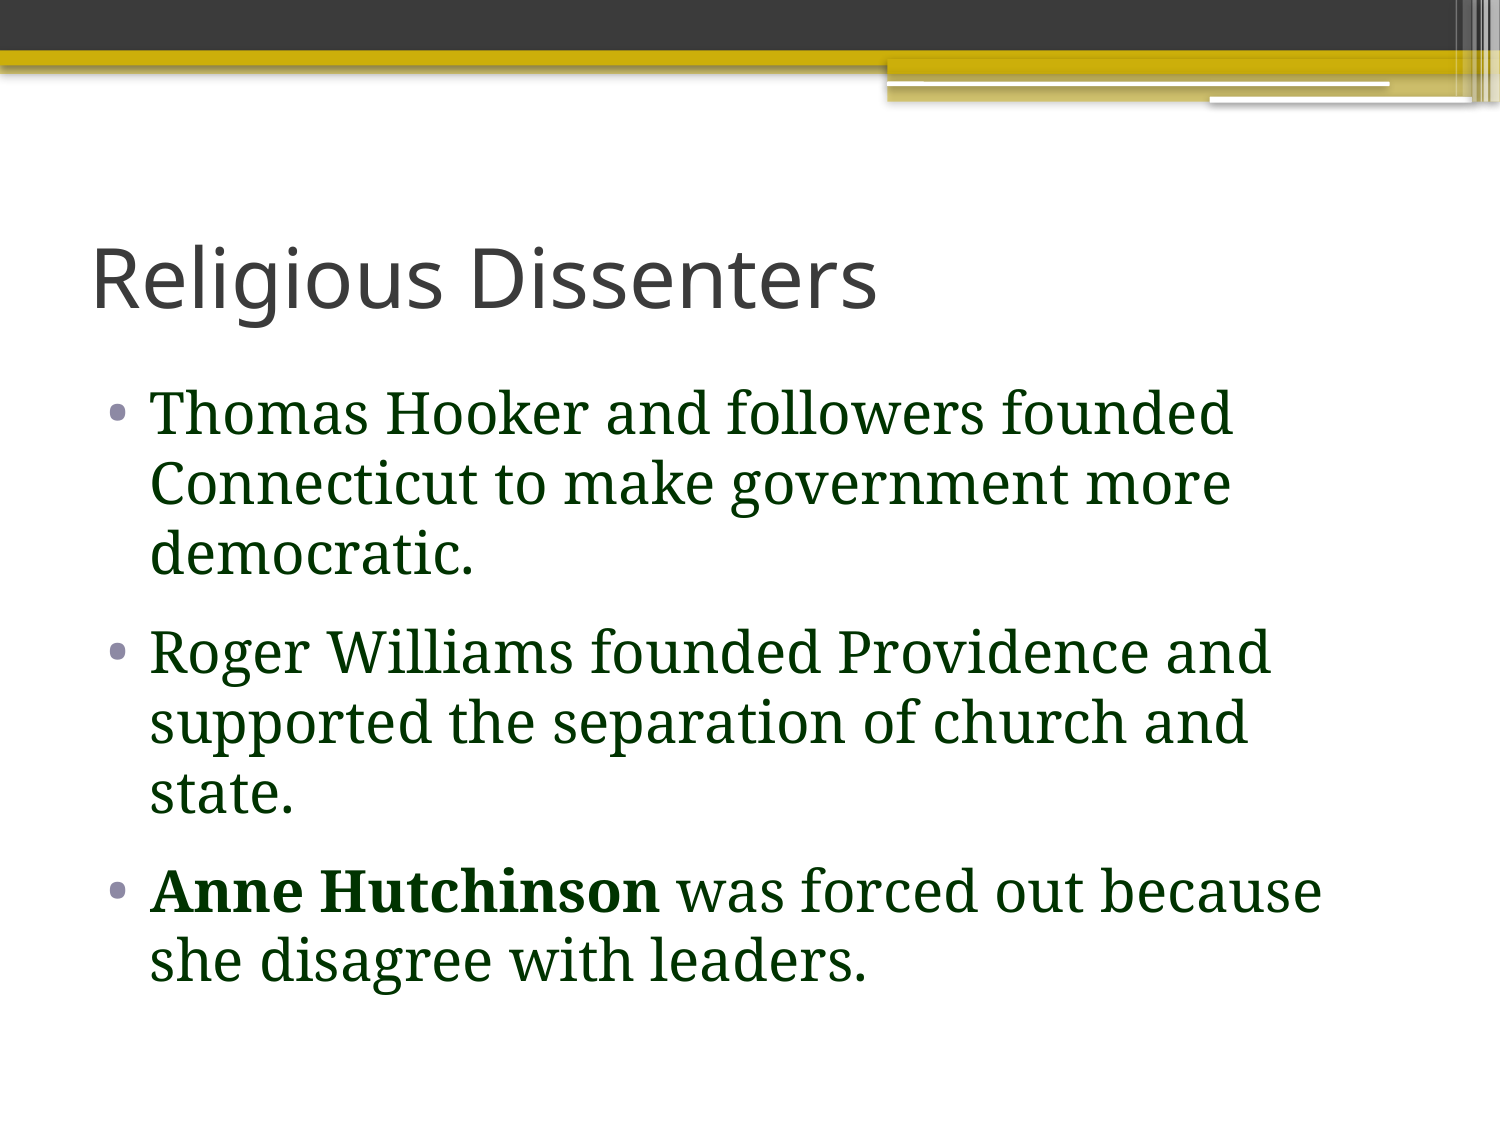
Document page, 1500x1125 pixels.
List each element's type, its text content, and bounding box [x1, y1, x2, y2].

list Thomas Hooker and followers founded Connecticut to make government more democratic. Roger Williams founded Providence and supported the separation of church and state. Anne Hutchinson was forced out because she disagree with leaders. [75, 368, 1425, 1079]
title Religious Dissenters [75, 187, 1425, 363]
